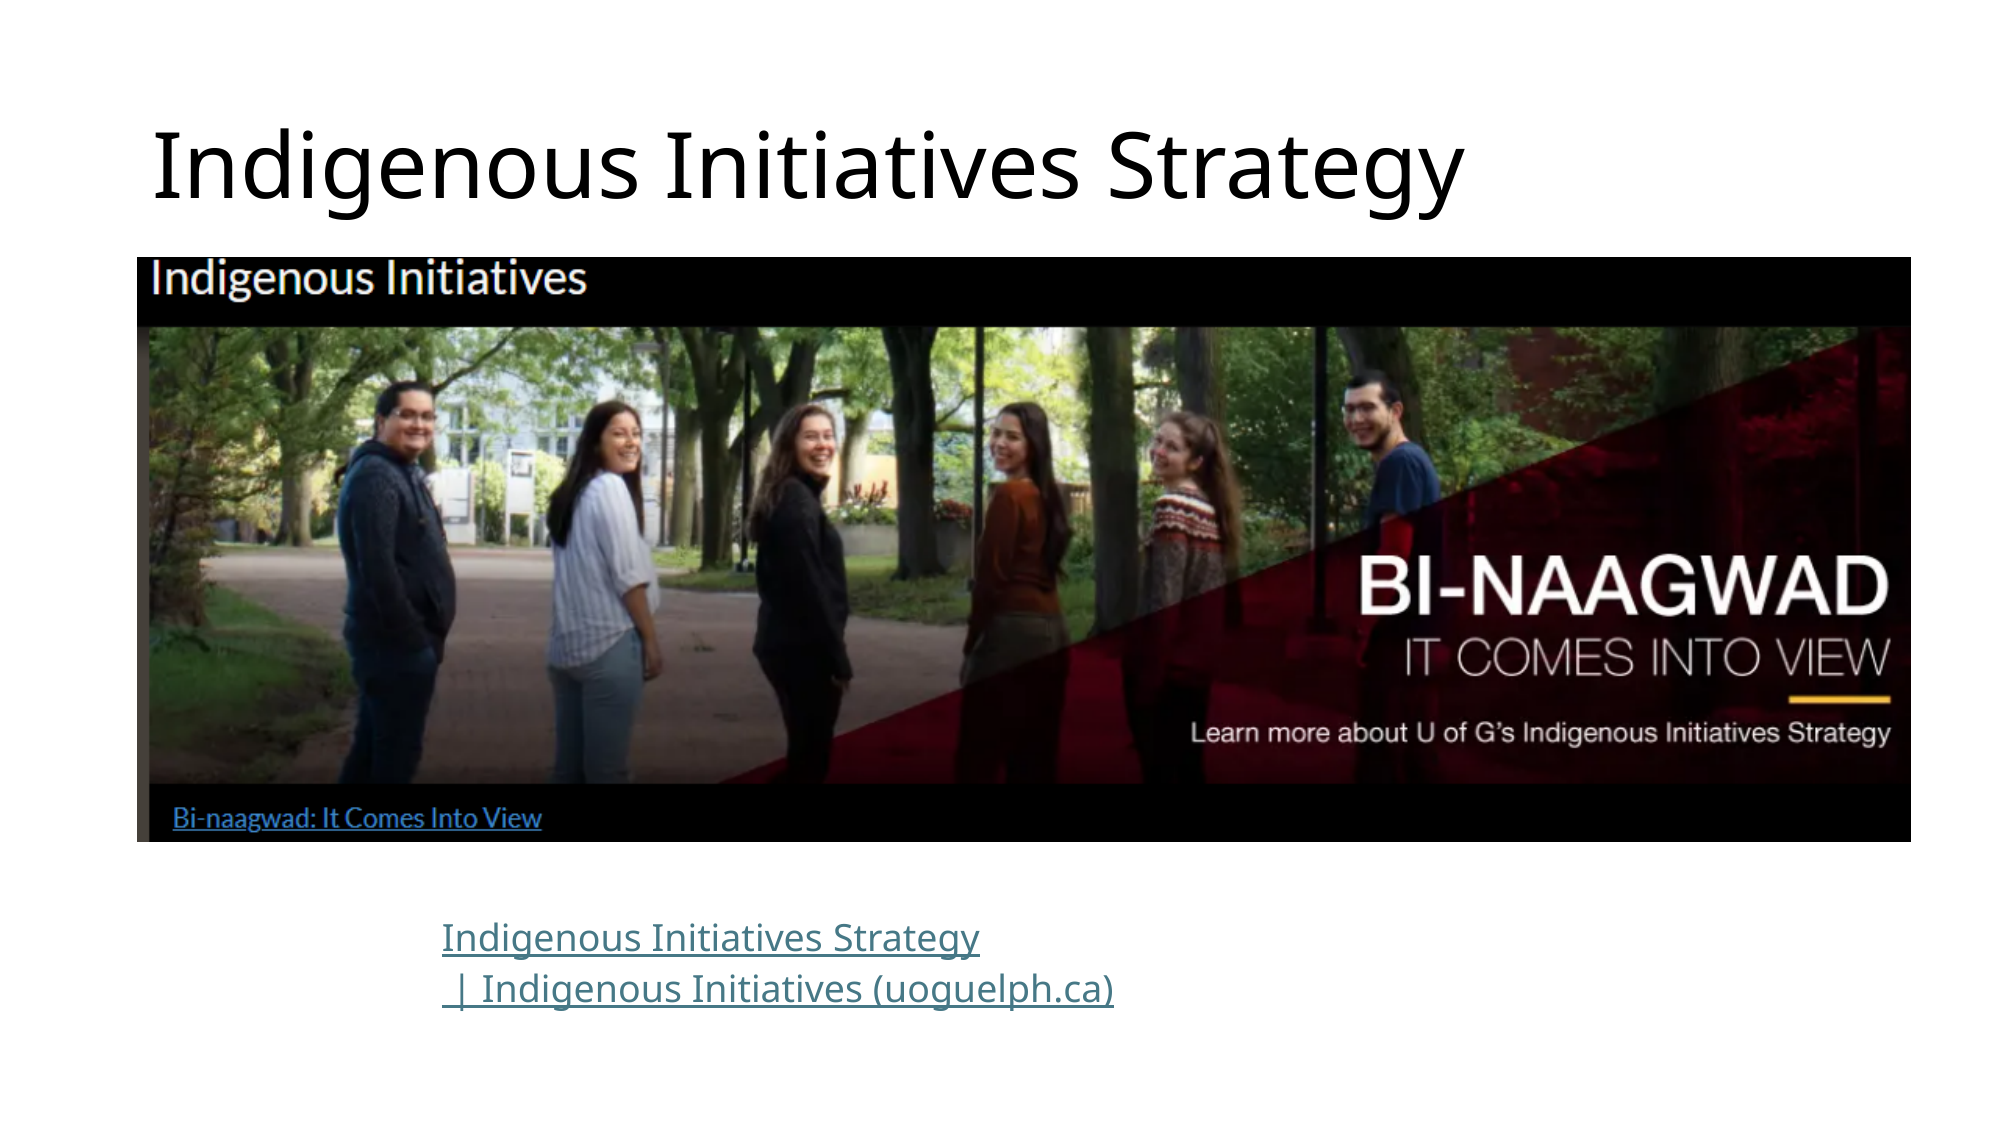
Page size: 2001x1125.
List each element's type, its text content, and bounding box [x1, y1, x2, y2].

title Indigenous Initiatives Strategy [137, 59, 1863, 257]
text_box Indigenous Initiatives Strategy | Indigenous Initiatives (uoguelph.ca) [427, 906, 1630, 1024]
picture [136, 257, 1912, 843]
